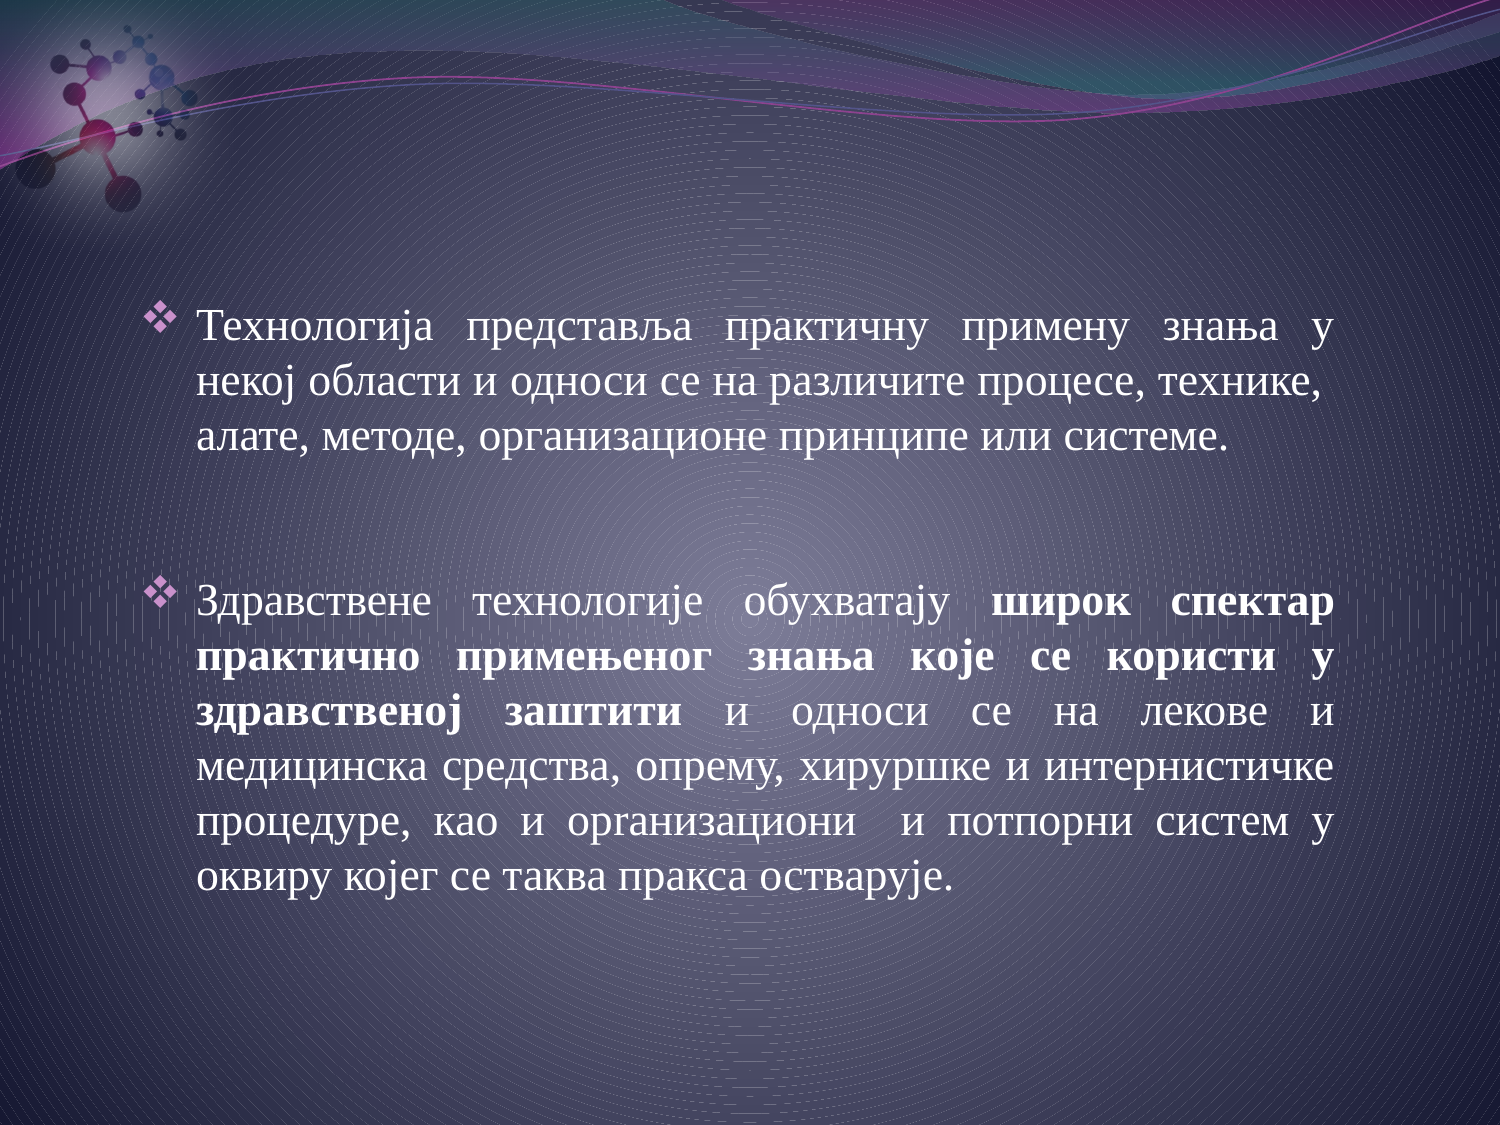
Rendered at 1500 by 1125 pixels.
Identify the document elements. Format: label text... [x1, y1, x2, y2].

text_box Технологија представља практичну примену знања у некој области и односи се на различите процесе, технике, алате, методе, oрганизационе принципе или системе. Здравствене технологије обухватају широк спектар практично примењеног знања које се користи у здравственој заштити и односи се на лекове и медицинска средства, опрему, хируршке и интернистичке процедуре, као и орrанизациони и потпорни систем у оквиру којег се таква пракса остварује. [125, 287, 1350, 907]
